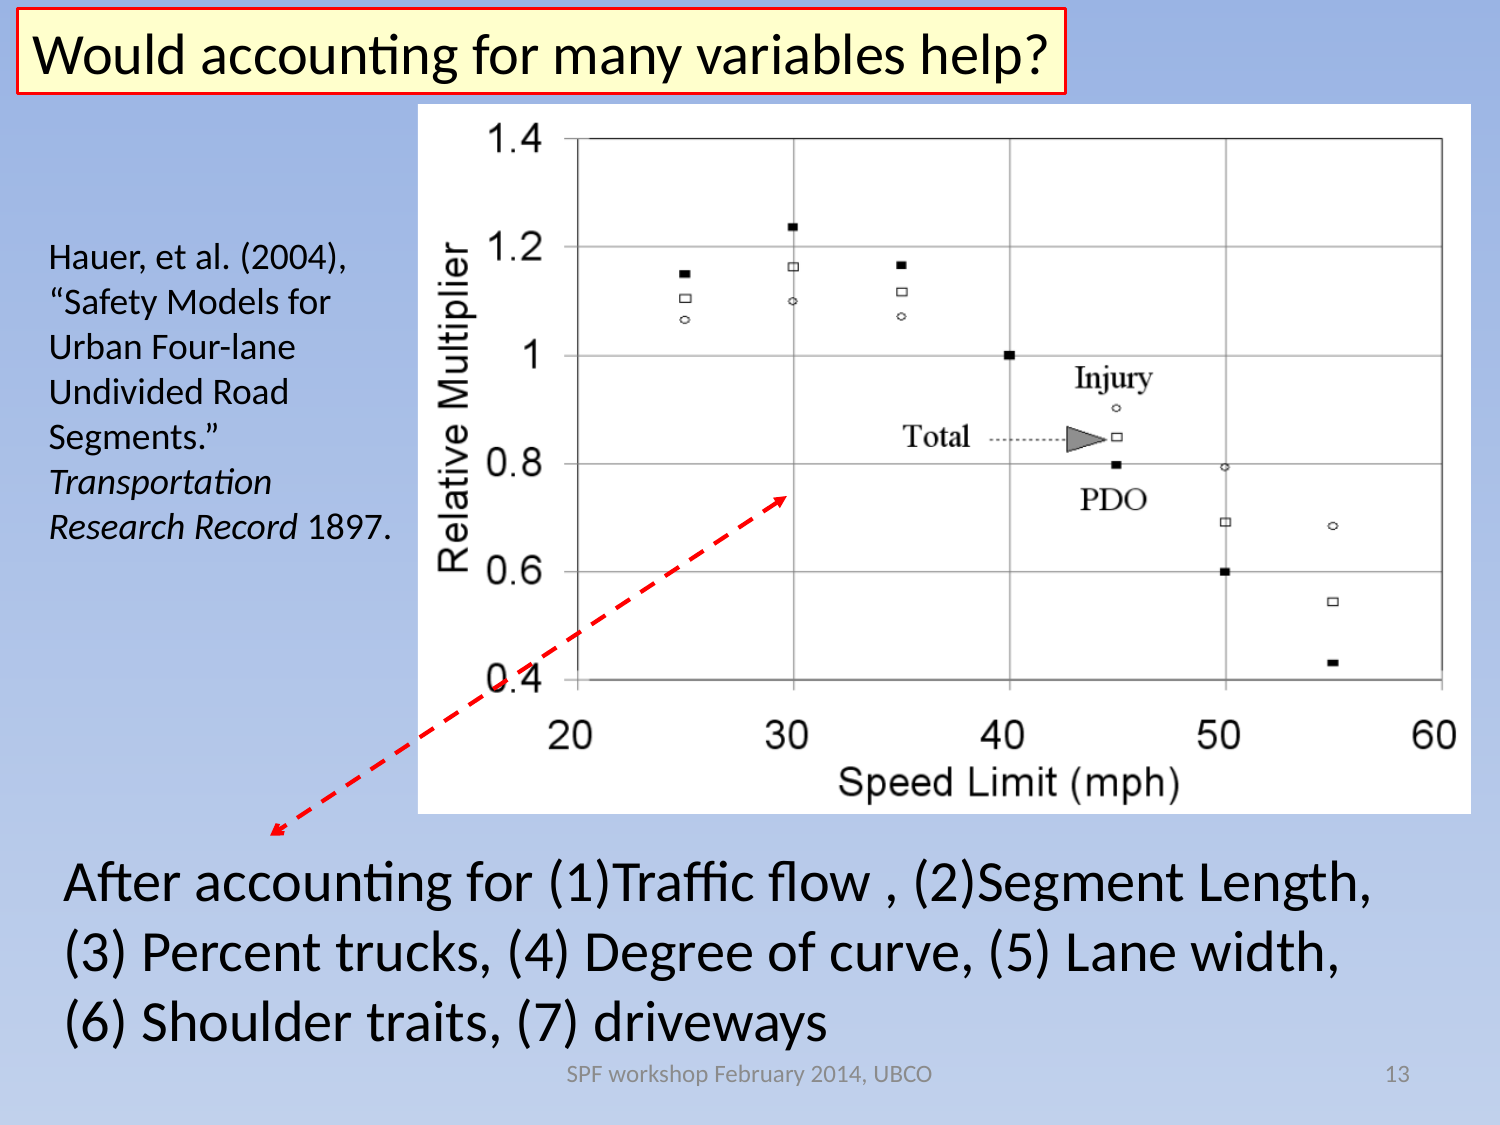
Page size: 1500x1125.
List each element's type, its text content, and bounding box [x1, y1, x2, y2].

text_box Would accounting for many variables help? [17, 8, 1066, 94]
slide_number 13 [1074, 1042, 1425, 1103]
text_box After accounting for (1)Traffic flow , (2)Segment Length, (3) Percent trucks, (4) Degree of curve, (5) Lane width, (6) Shoulder traits, (7) driveways [48, 835, 1422, 1061]
text_box Hauer, et al. (2004), “Safety Models for Urban Four-lane Undivided Road Segments.” Transportation Research Record 1897. [33, 224, 411, 555]
picture [417, 104, 1471, 814]
footer SPF workshop February 2014, UBCO [512, 1061, 988, 1103]
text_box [269, 495, 788, 836]
